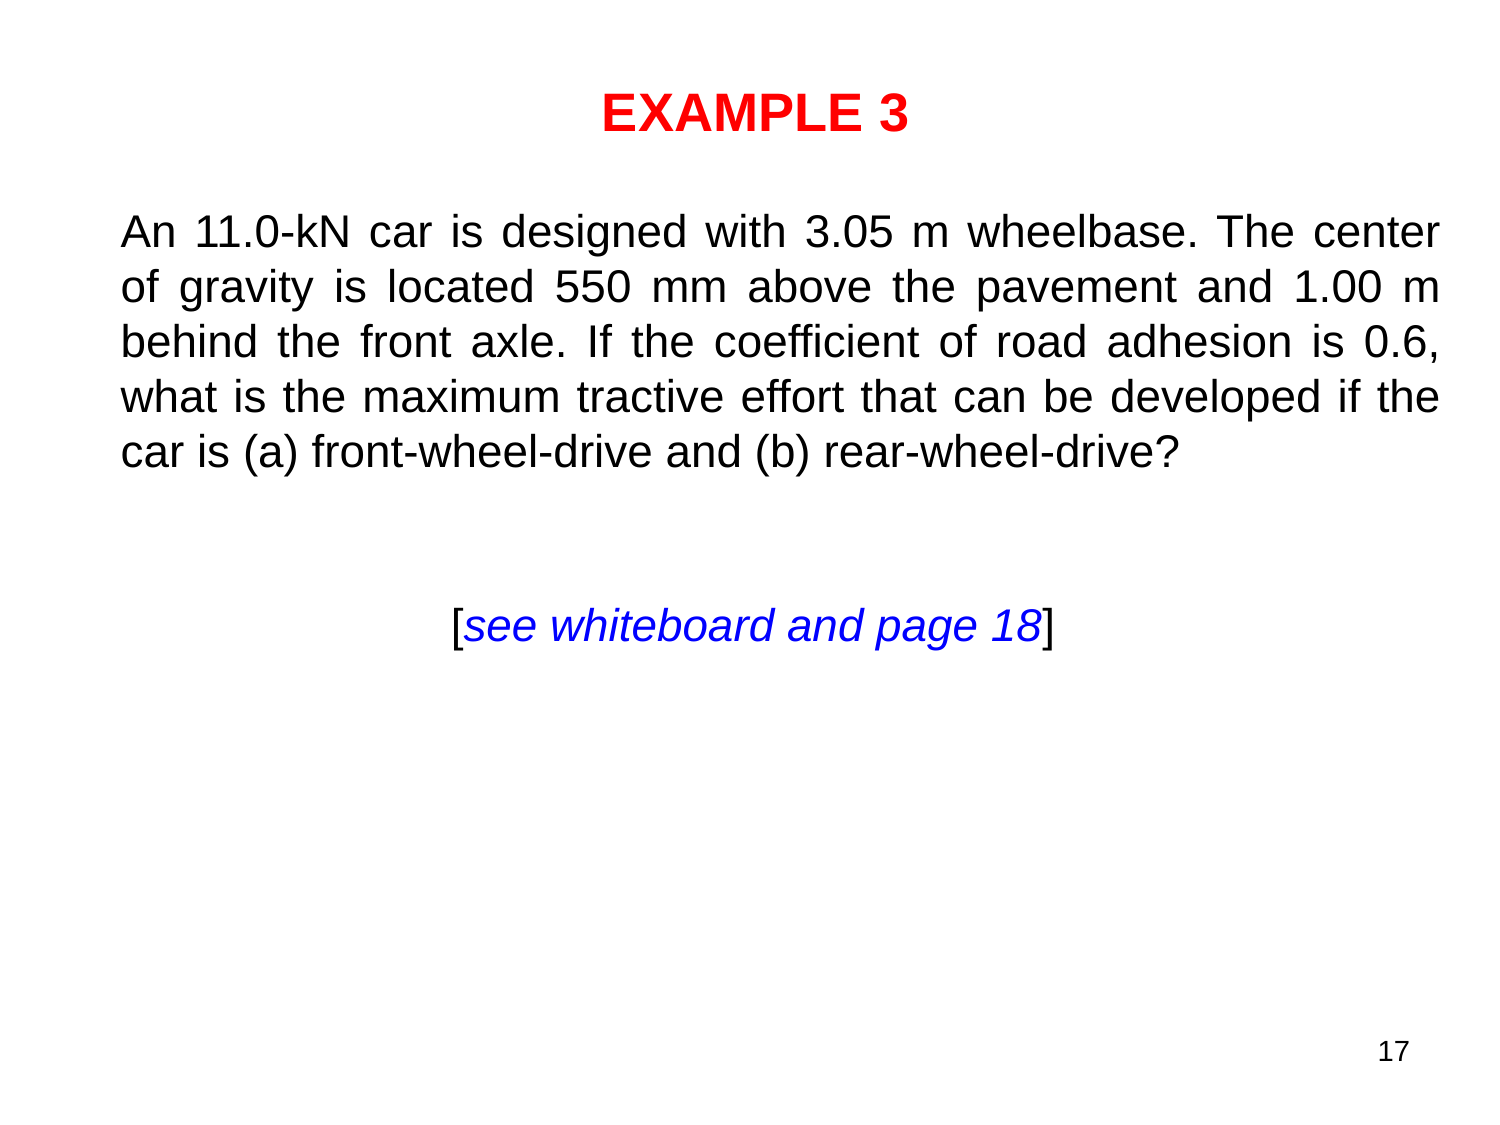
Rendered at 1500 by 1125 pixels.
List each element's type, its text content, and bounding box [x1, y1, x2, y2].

text_box 17 [1074, 1024, 1425, 1103]
title EXAMPLE 3 [41, 42, 1471, 177]
text_box An 11.0-kN car is designed with 3.05 m wheelbase. The center of gravity is located 550 mm above the pavement and 1.00 m behind the front axle. If the coefficient of road adhesion is 0.6, what is the maximum tractive effort that can be developed if the car is (a) front-wheel-drive and (b) rear-wheel-drive? [see whiteboard and page 18] [49, 194, 1457, 377]
